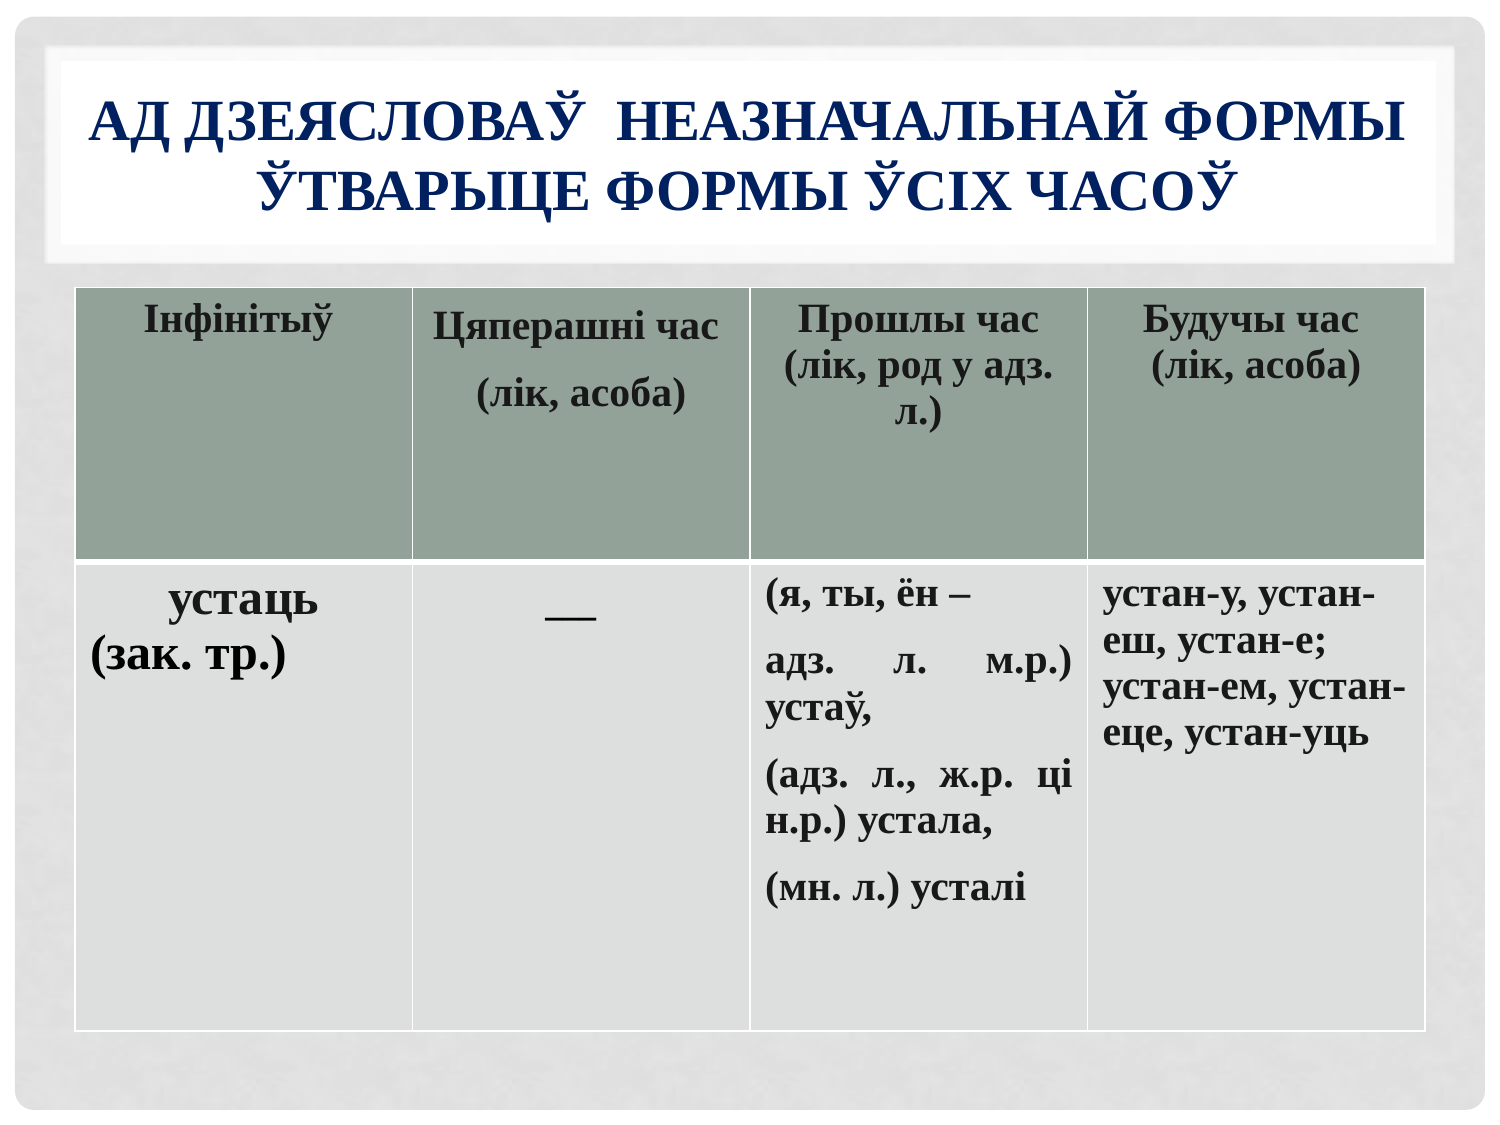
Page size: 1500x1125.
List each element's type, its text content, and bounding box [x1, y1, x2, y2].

table_header Інфінітыў [76, 288, 412, 559]
table_cell устаць (зак. тр.) [76, 565, 412, 1030]
title Ад дзеясловаў неазначальнай формы ўтварыце формы ўсіх часоў [69, 66, 1425, 238]
table_cell (я, ты, ён – адз. л. м.р.) устаў, (адз. л., ж.р. ці н.р.) устала, (мн. л.) усталі [751, 565, 1087, 1030]
table_cell устан-у, устан-еш, устан-е; устан-ем, устан-еце, устан-уць [1088, 565, 1424, 1030]
table_header Прошлы час (лік, род у адз. л.) [751, 288, 1087, 559]
table_cell ___ [413, 565, 749, 1030]
table_header Цяперашні час (лік, асоба) [413, 288, 749, 559]
table_header Будучы час (лік, асоба) [1088, 288, 1424, 559]
